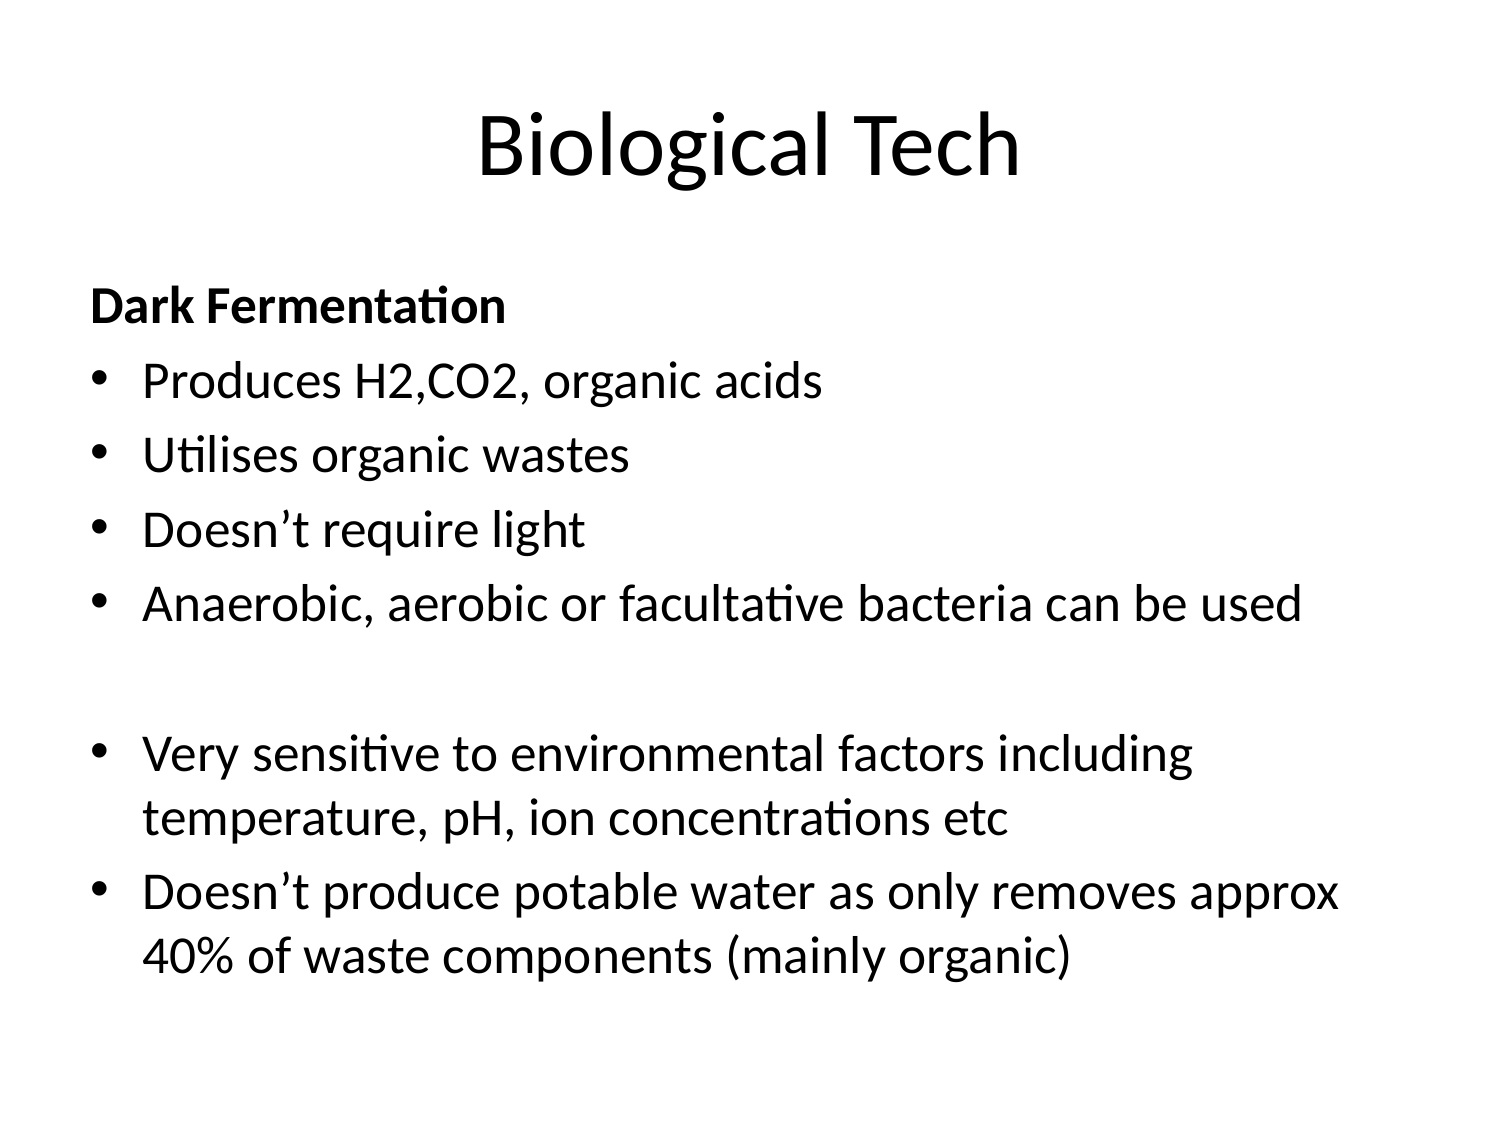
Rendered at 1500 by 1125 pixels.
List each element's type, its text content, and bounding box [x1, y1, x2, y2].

list Dark Fermentation Produces H2,CO2, organic acids Utilises organic wastes Doesn’t require light Anaerobic, aerobic or facultative bacteria can be used Very sensitive to environmental factors including temperature, pH, ion concentrations etc Doesn’t produce potable water as only removes approx 40% of waste components (mainly organic) [75, 262, 1425, 1005]
title Biological Tech [75, 45, 1425, 233]
